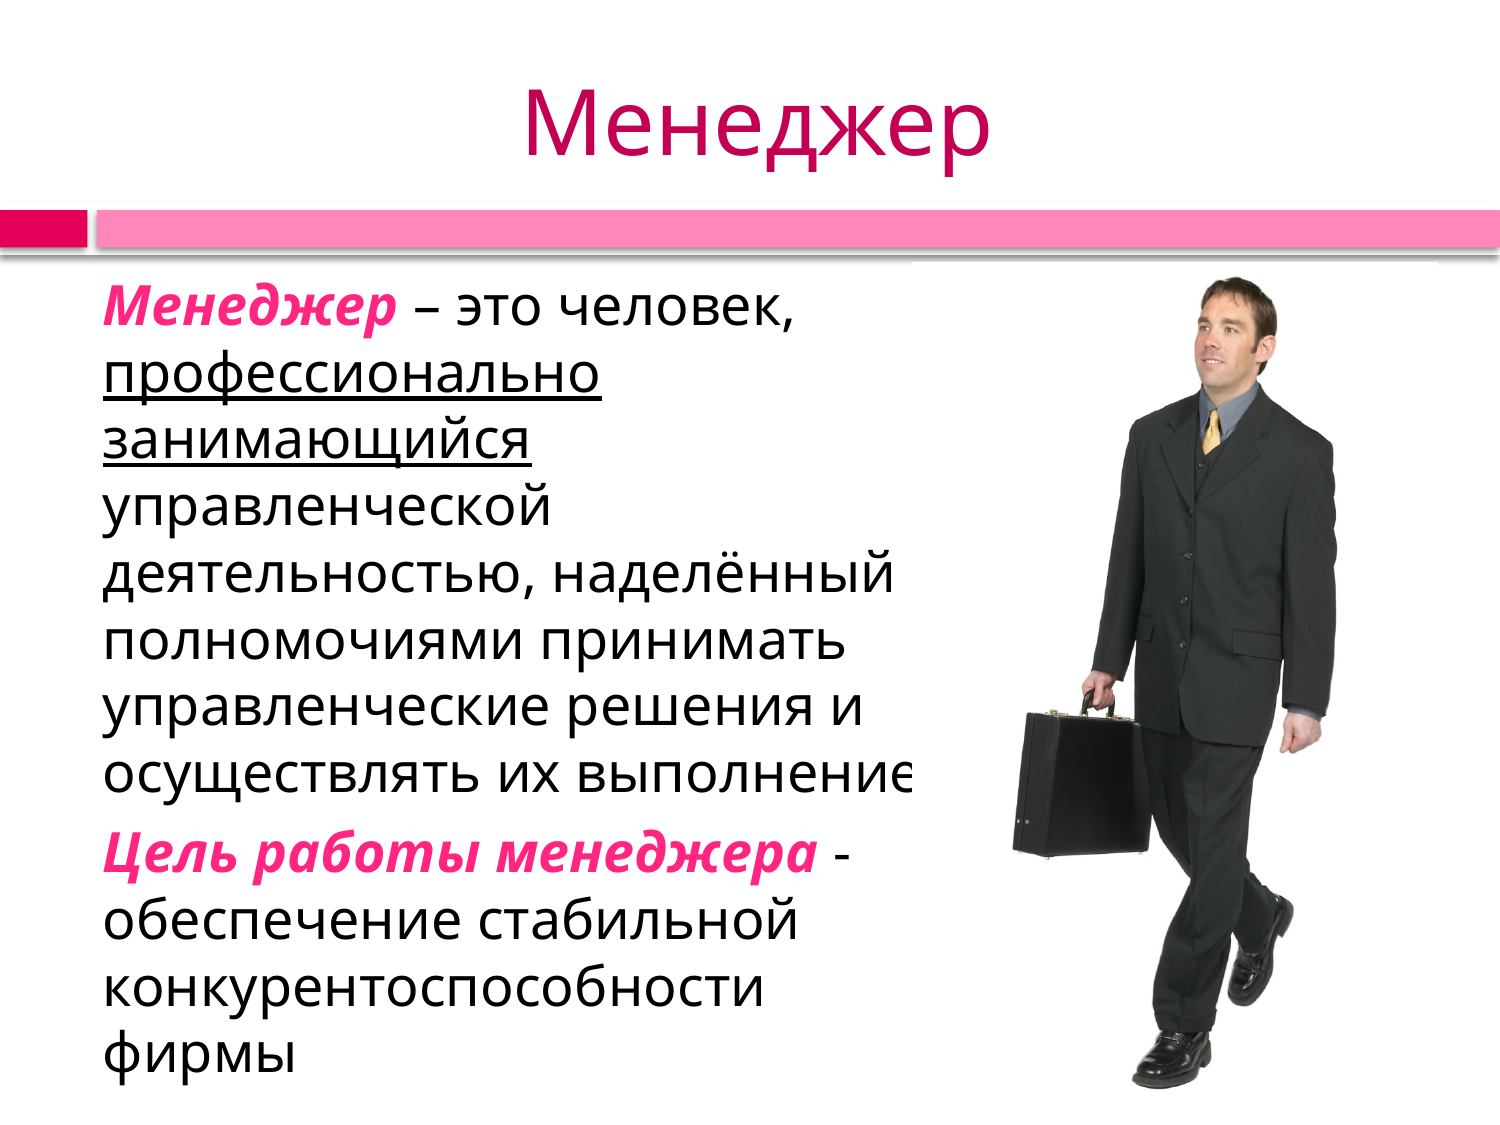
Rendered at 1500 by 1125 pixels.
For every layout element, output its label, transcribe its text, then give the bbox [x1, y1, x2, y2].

title Менеджер [100, 37, 1438, 200]
list Менеджер – это человек, профессионально занимающийся управленческой деятельностью, наделённый полномочиями принимать управленческие решения и осуществлять их выполнение Цель работы менеджера - обеспечение стабильной конкурентоспособности фирмы [87, 262, 938, 1125]
picture [912, 262, 1438, 1103]
